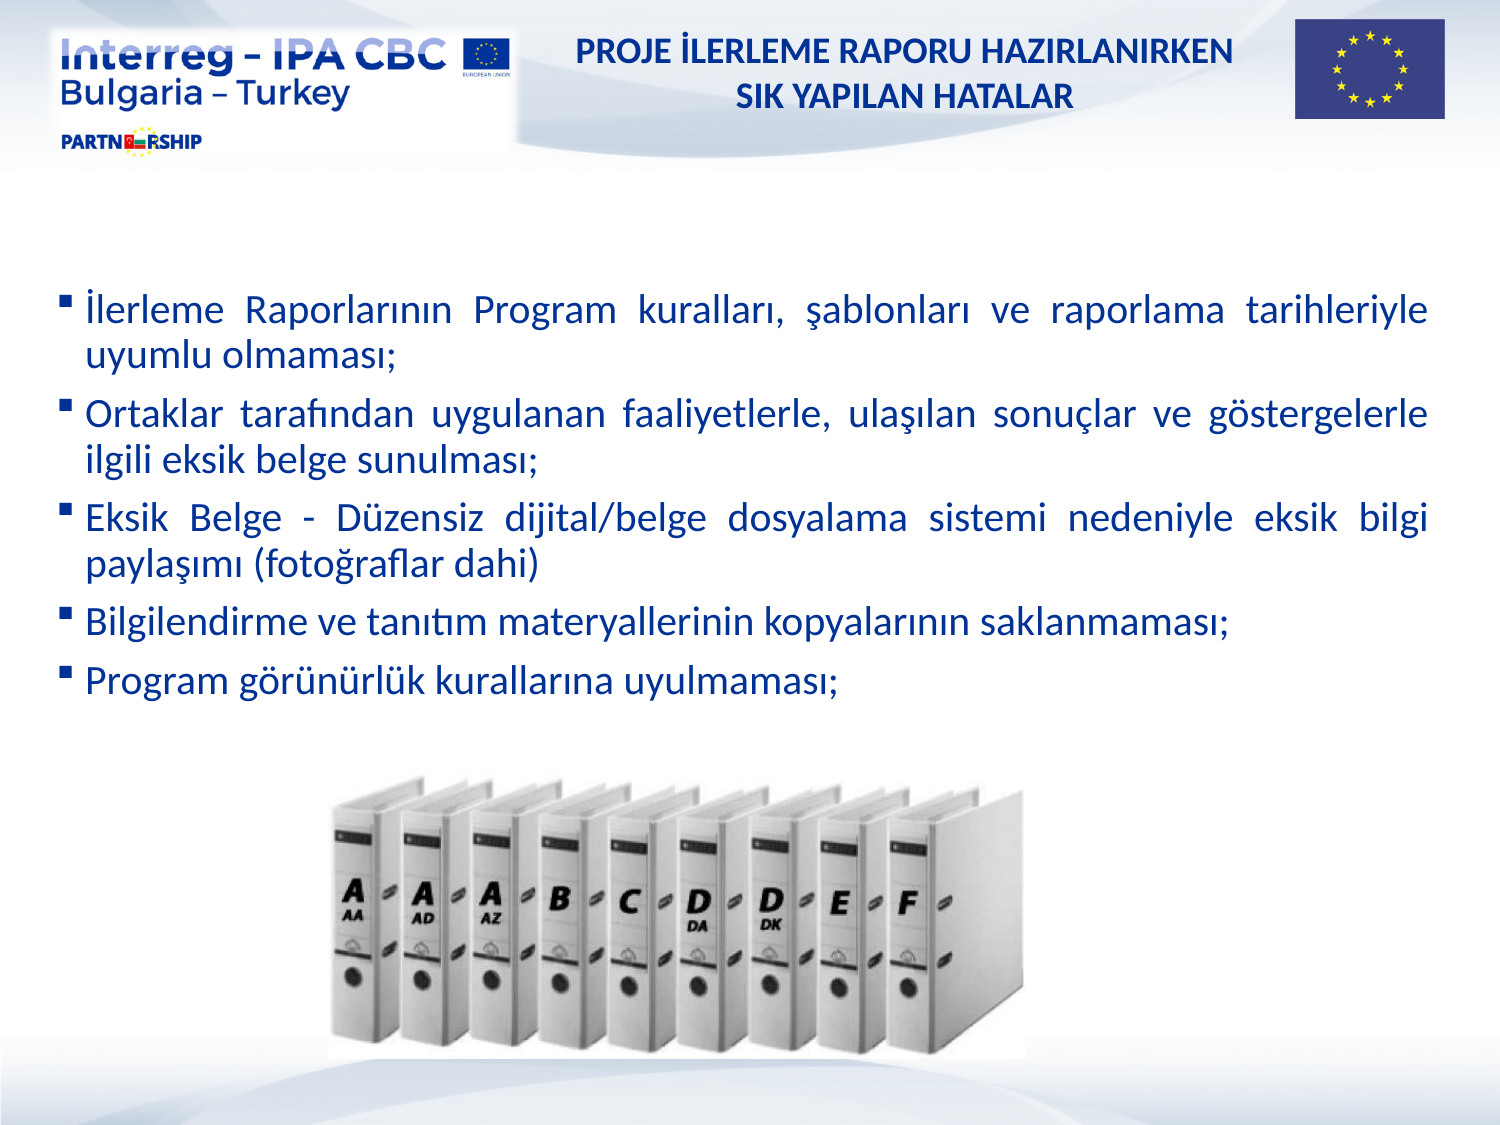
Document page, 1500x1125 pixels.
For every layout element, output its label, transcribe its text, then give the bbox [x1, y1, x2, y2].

picture [0, 0, 1500, 170]
picture [0, 773, 1500, 1125]
text_box İlerleme Raporlarının Program kuralları, şablonları ve raporlama tarihleriyle uyumlu olmaması; Ortaklar tarafından uygulanan faaliyetlerle, ulaşılan sonuçlar ve göstergelerle ilgili eksik belge sunulması; Eksik Belge - Düzensiz dijital/belge dosyalama sistemi nedeniyle eksik bilgi paylaşımı (fotoğraflar dahi) Bilgilendirme ve tanıtım materyallerinin kopyalarının saklanmaması; Program görünürlük kurallarına uyulmaması; [41, 219, 1445, 1033]
